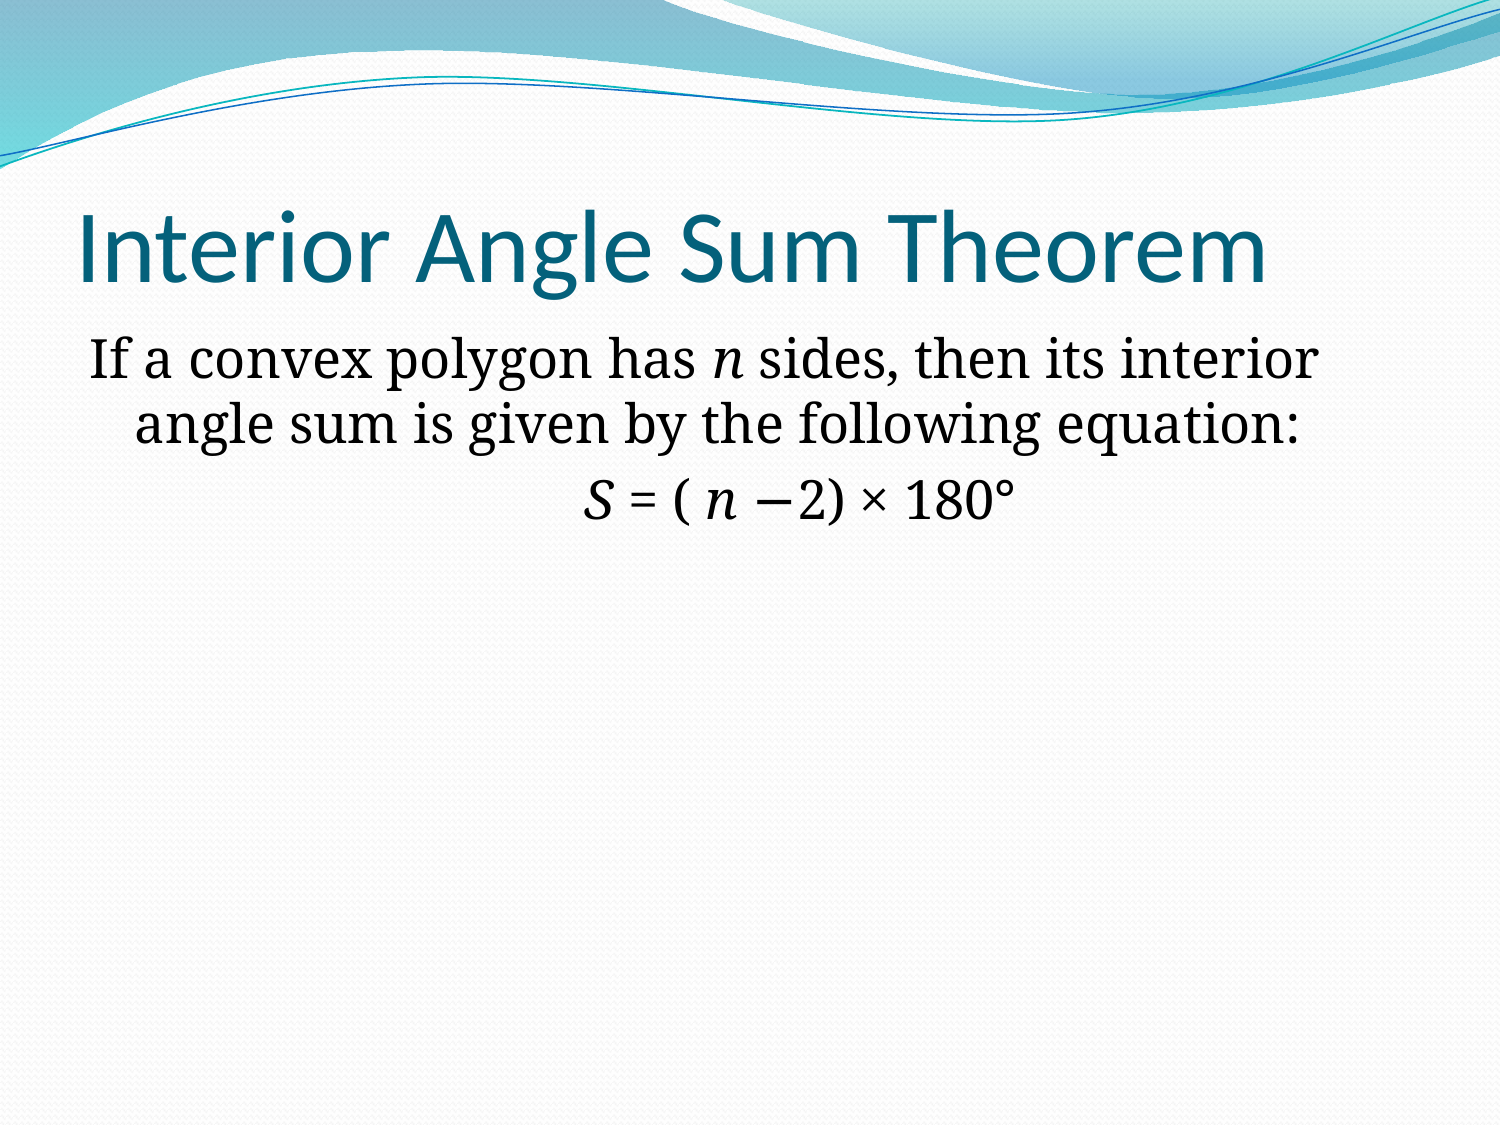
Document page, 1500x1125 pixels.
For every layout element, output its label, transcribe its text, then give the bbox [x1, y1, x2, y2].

title Interior Angle Sum Theorem [75, 115, 1425, 303]
list If a convex polygon has n sides, then its interior angle sum is given by the following equation: S = ( n −2) × 180° [75, 317, 1425, 1038]
